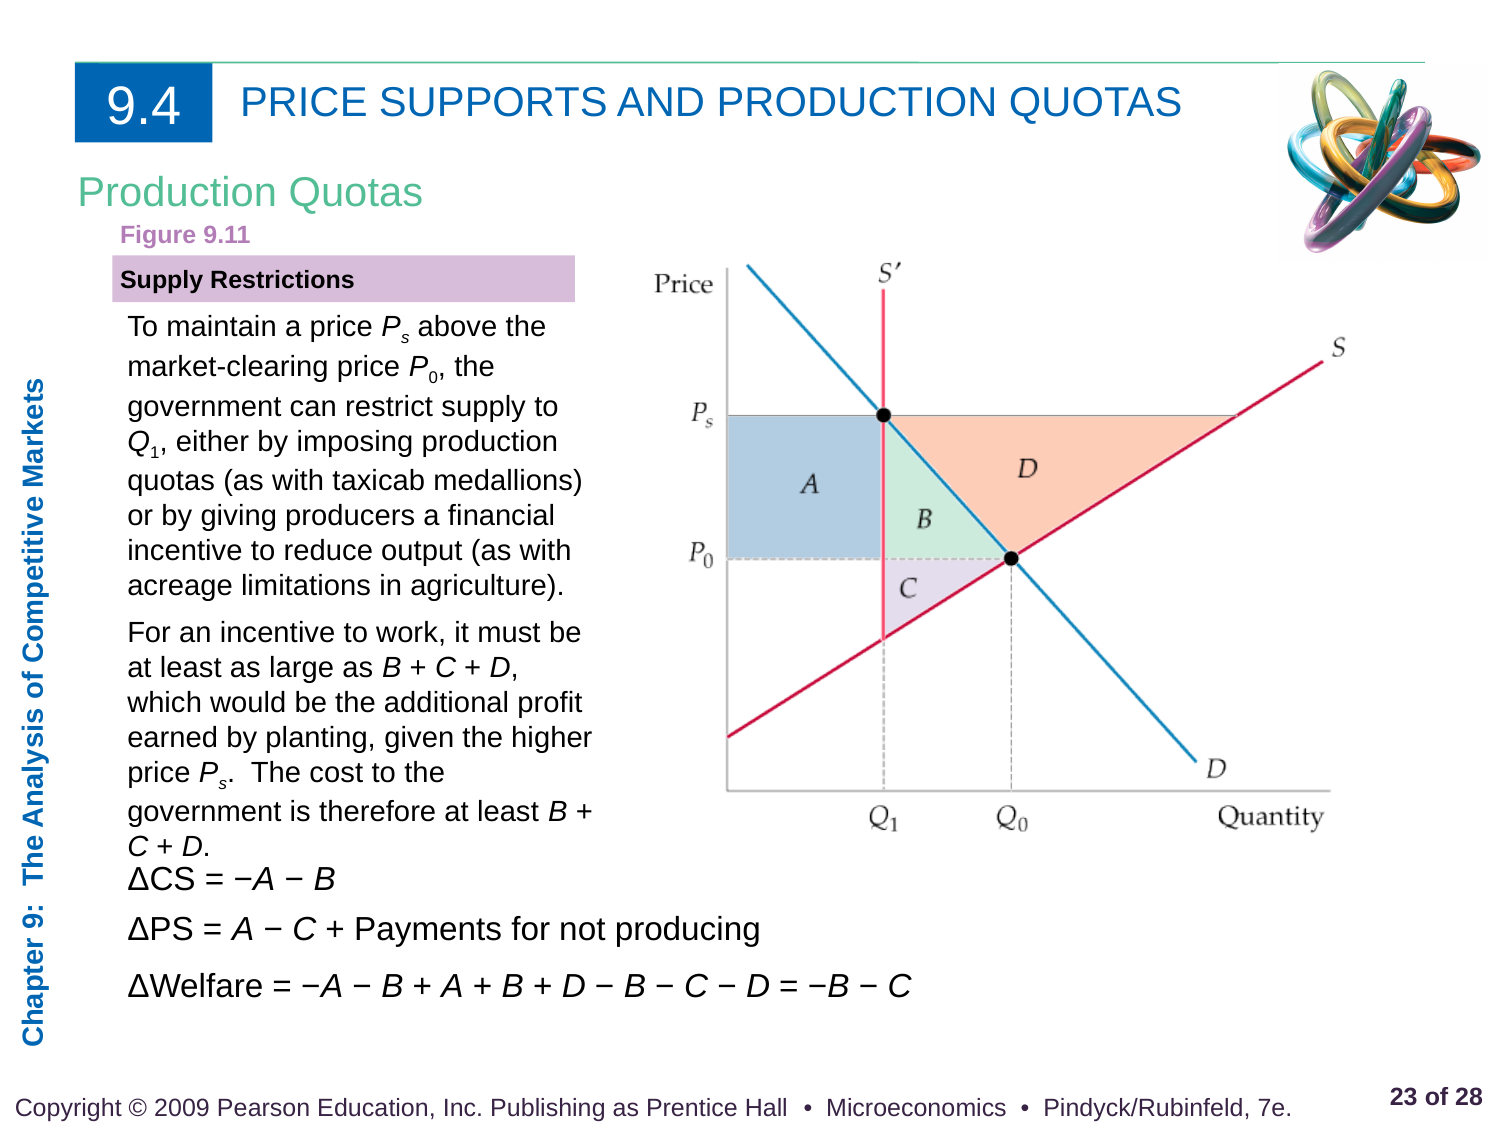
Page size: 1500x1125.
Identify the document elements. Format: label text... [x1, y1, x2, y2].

text_box To maintain a price Ps above the market-clearing price P0, the government can restrict supply to Q1, either by imposing production quotas (as with taxicab medallions) or by giving producers a financial incentive to reduce output (as with acreage limitations in agriculture). For an incentive to work, it must be at least as large as B + C + D, which would be the additional profit earned by planting, given the higher price Ps. The cost to the government is therefore at least B + C + D. [112, 299, 613, 849]
text_box ΔWelfare = −A − B + A + B + D − B − C − D = −B − C [112, 957, 1013, 1012]
list Production Quotas [62, 162, 938, 225]
text_box Supply Restrictions [112, 255, 575, 303]
text_box Figure 9.11 [112, 225, 288, 265]
text_box ΔPS = A − C + Payments for not producing [112, 899, 1263, 955]
picture [646, 63, 1488, 843]
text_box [74, 62, 1279, 143]
text_box ΔCS = −A − B [112, 849, 638, 899]
